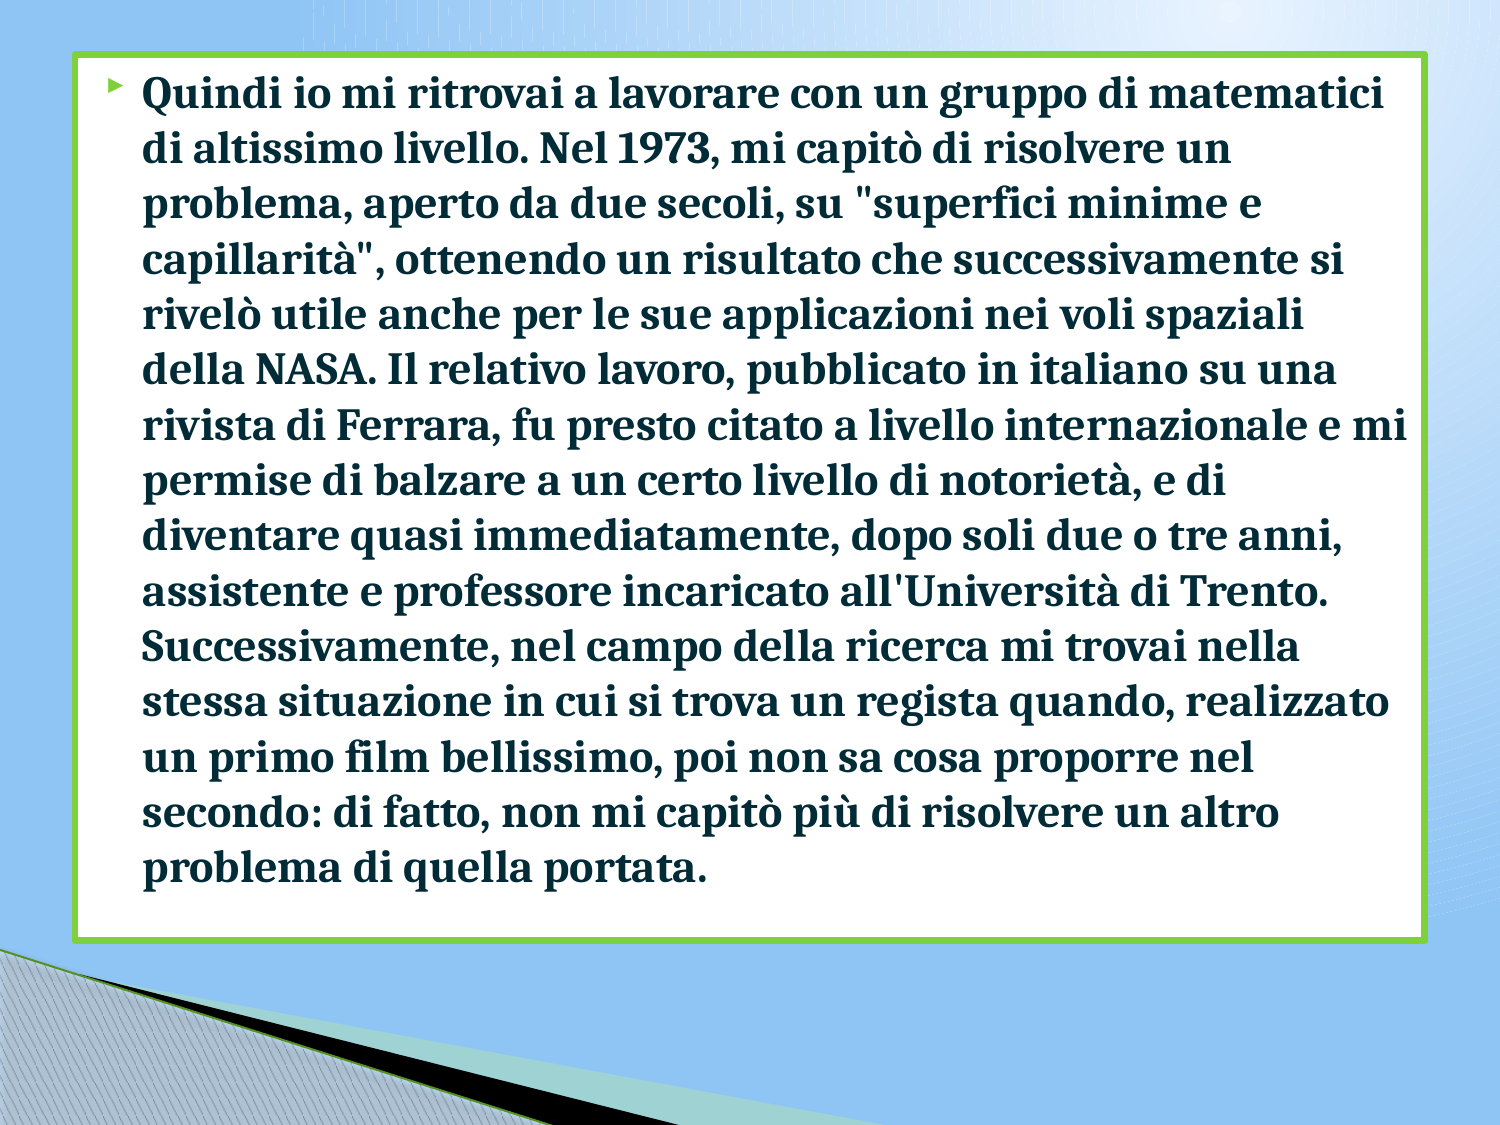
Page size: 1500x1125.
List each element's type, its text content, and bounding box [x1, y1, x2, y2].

list Quindi io mi ritrovai a lavorare con un gruppo di matematici di altissimo livello. Nel 1973, mi capitò di risolvere un problema, aperto da due secoli, su "superfici minime e capillarità", ottenendo un risultato che successivamente si rivelò utile anche per le sue applicazioni nei voli spaziali della NASA. Il relativo lavoro, pubblicato in italiano su una rivista di Ferrara, fu presto citato a livello internazionale e mi permise di balzare a un certo livello di notorietà, e di diventare quasi immediatamente, dopo soli due o tre anni, assistente e professore incaricato all'Università di Trento. Successivamente, nel campo della ricerca mi trovai nella stessa situazione in cui si trova un regista quando, realizzato un primo film bellissimo, poi non sa cosa proporre nel secondo: di fatto, non mi capitò più di risolvere un altro problema di quella portata. [72, 51, 1428, 944]
